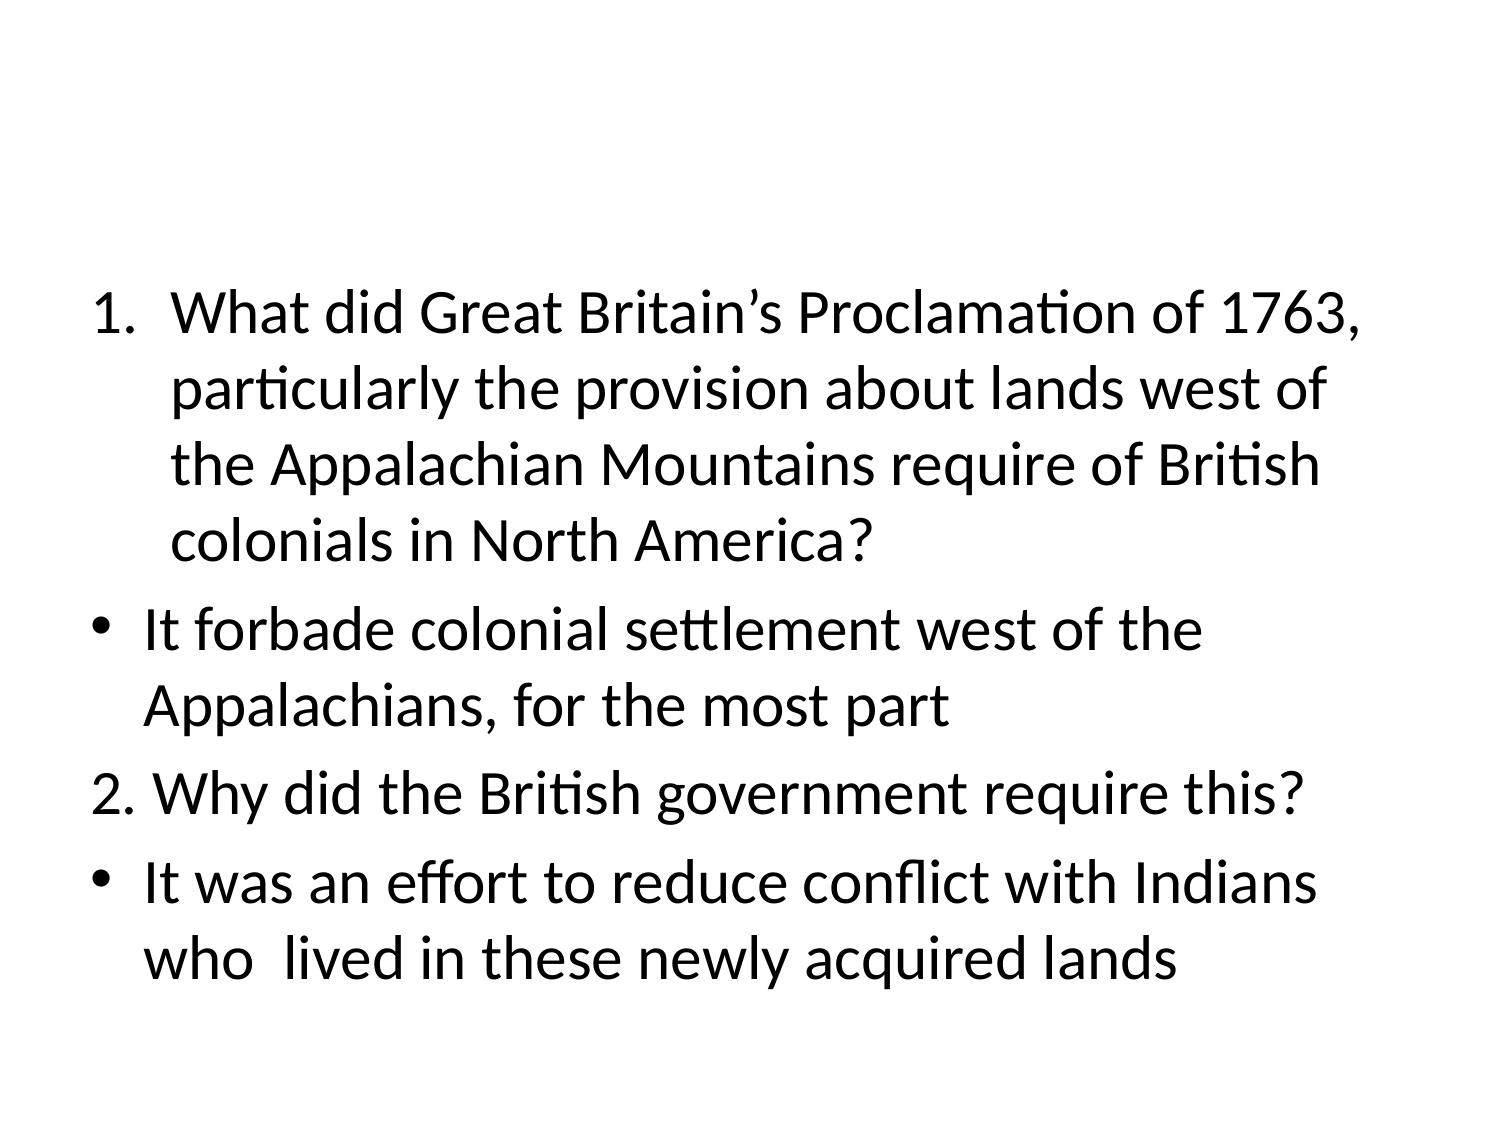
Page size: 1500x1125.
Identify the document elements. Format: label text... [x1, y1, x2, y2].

list What did Great Britain’s Proclamation of 1763, particularly the provision about lands west of the Appalachian Mountains require of British colonials in North America? It forbade colonial settlement west of the Appalachians, for the most part 2. Why did the British government require this? It was an effort to reduce conflict with Indians who lived in these newly acquired lands [75, 262, 1425, 1005]
